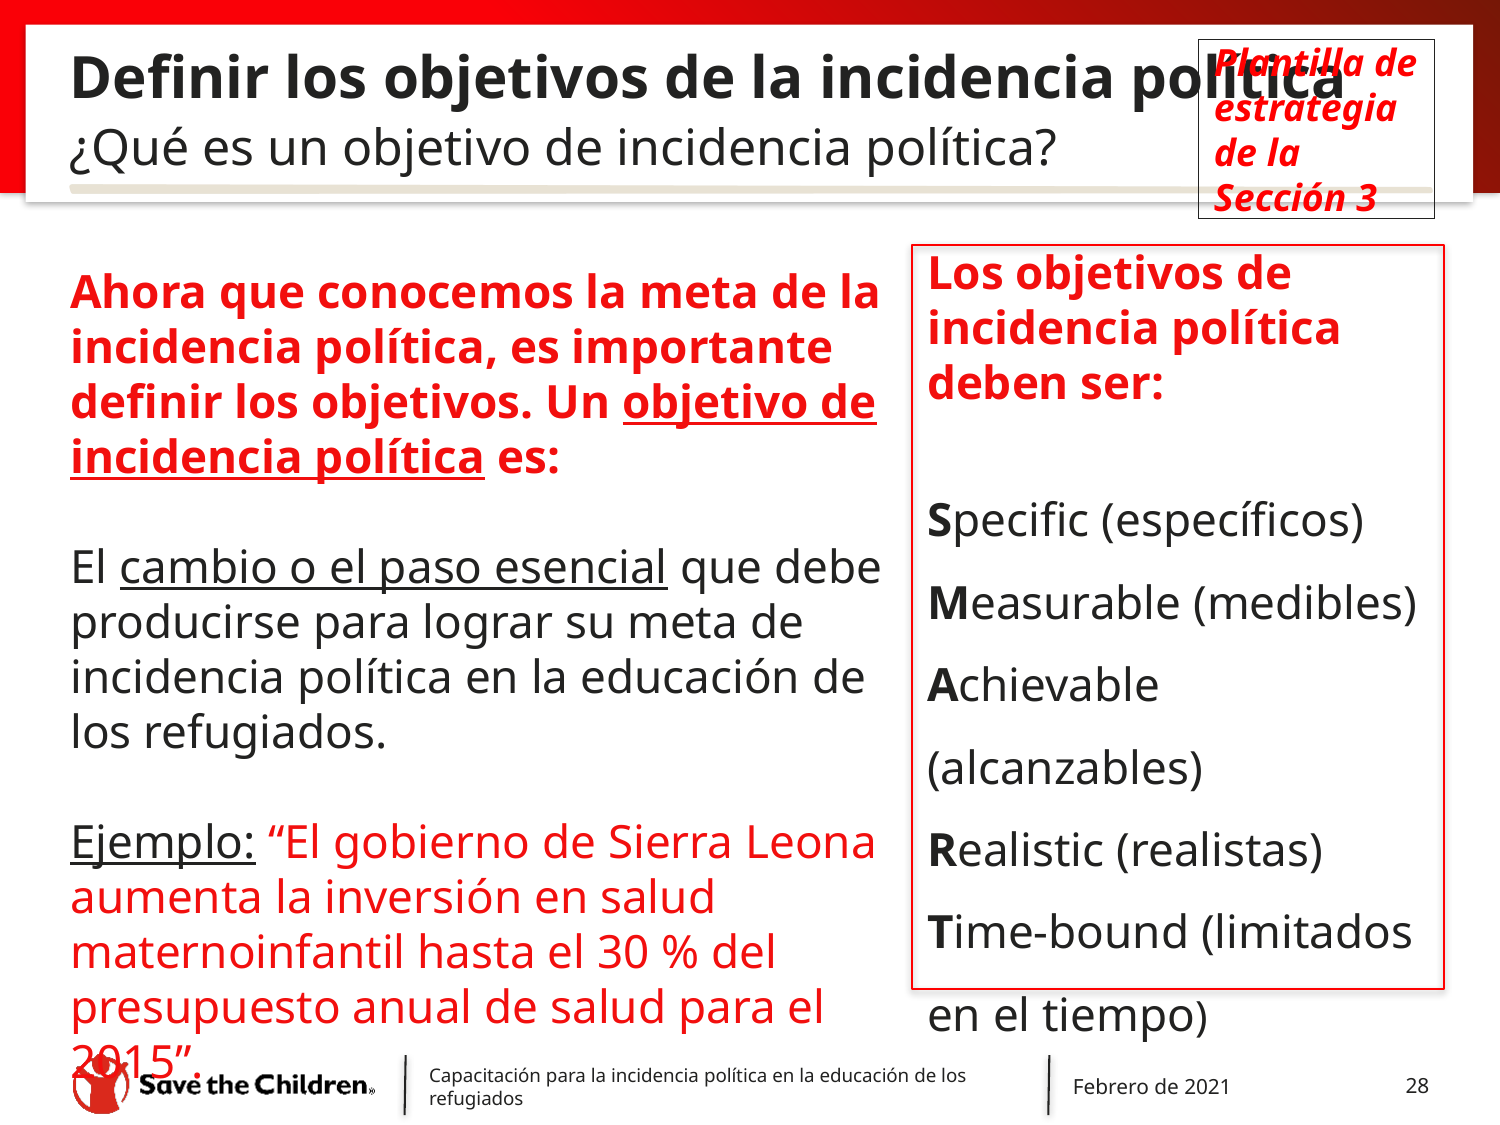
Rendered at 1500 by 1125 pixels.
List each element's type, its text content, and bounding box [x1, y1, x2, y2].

picture [62, 1043, 386, 1125]
list Los objetivos de incidencia política deben ser: Specific (específicos) Measurable (medibles) Achievable (alcanzables) Realistic (realistas) Time-bound (limitados en el tiempo) [927, 998, 1429, 1016]
list ¿Qué es un objetivo de incidencia política? [69, 115, 1198, 176]
text_box Plantilla de estrategia de la Sección 3 [1198, 39, 1435, 219]
text_box [911, 244, 1445, 990]
list Ahora que conocemos la meta de la incidencia política, es importante definir los objetivos. Un objetivo de incidencia política es: El cambio o el paso esencial que debe producirse para lograr su meta de incidencia política en la educación de los refugiados. Ejemplo: “El gobierno de Sierra Leona aumenta la inversión en salud maternoinfantil hasta el 30 % del presupuesto anual de salud para el 2015”. [70, 262, 892, 1035]
slide_number Febrero de 2021 [1057, 1056, 1317, 1117]
title Definir los objetivos de la incidencia política [69, 33, 1429, 115]
picture [69, 184, 1198, 194]
footer Capacitación para la incidencia política en la educación de los refugiados [414, 1056, 1042, 1117]
slide_number 28 [1317, 1056, 1445, 1117]
